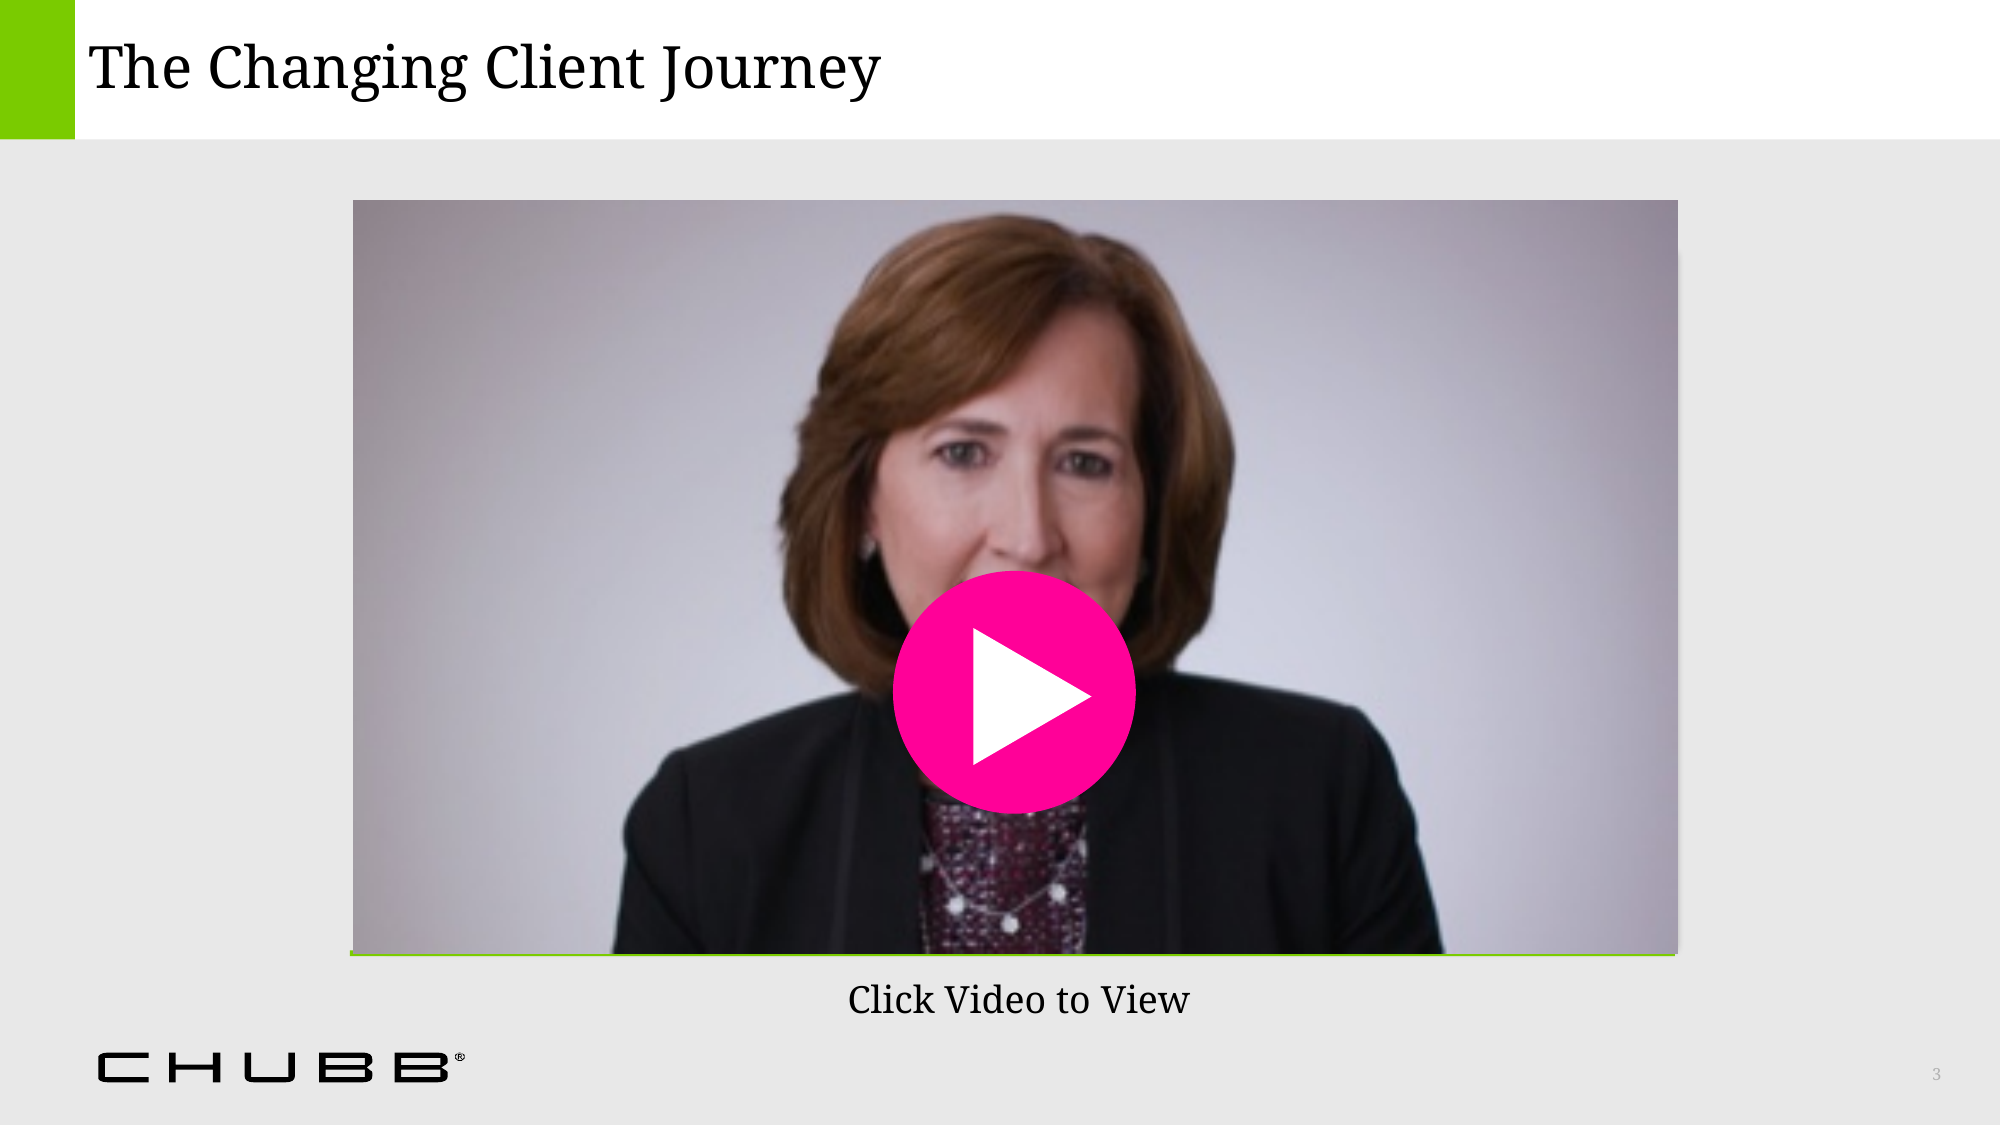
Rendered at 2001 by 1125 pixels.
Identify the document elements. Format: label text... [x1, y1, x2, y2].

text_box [349, 200, 1678, 957]
text_box Click Video to View [714, 968, 1324, 1029]
slide_number 3 [1849, 1033, 1957, 1094]
title The Changing Client Journey [73, 14, 1863, 126]
